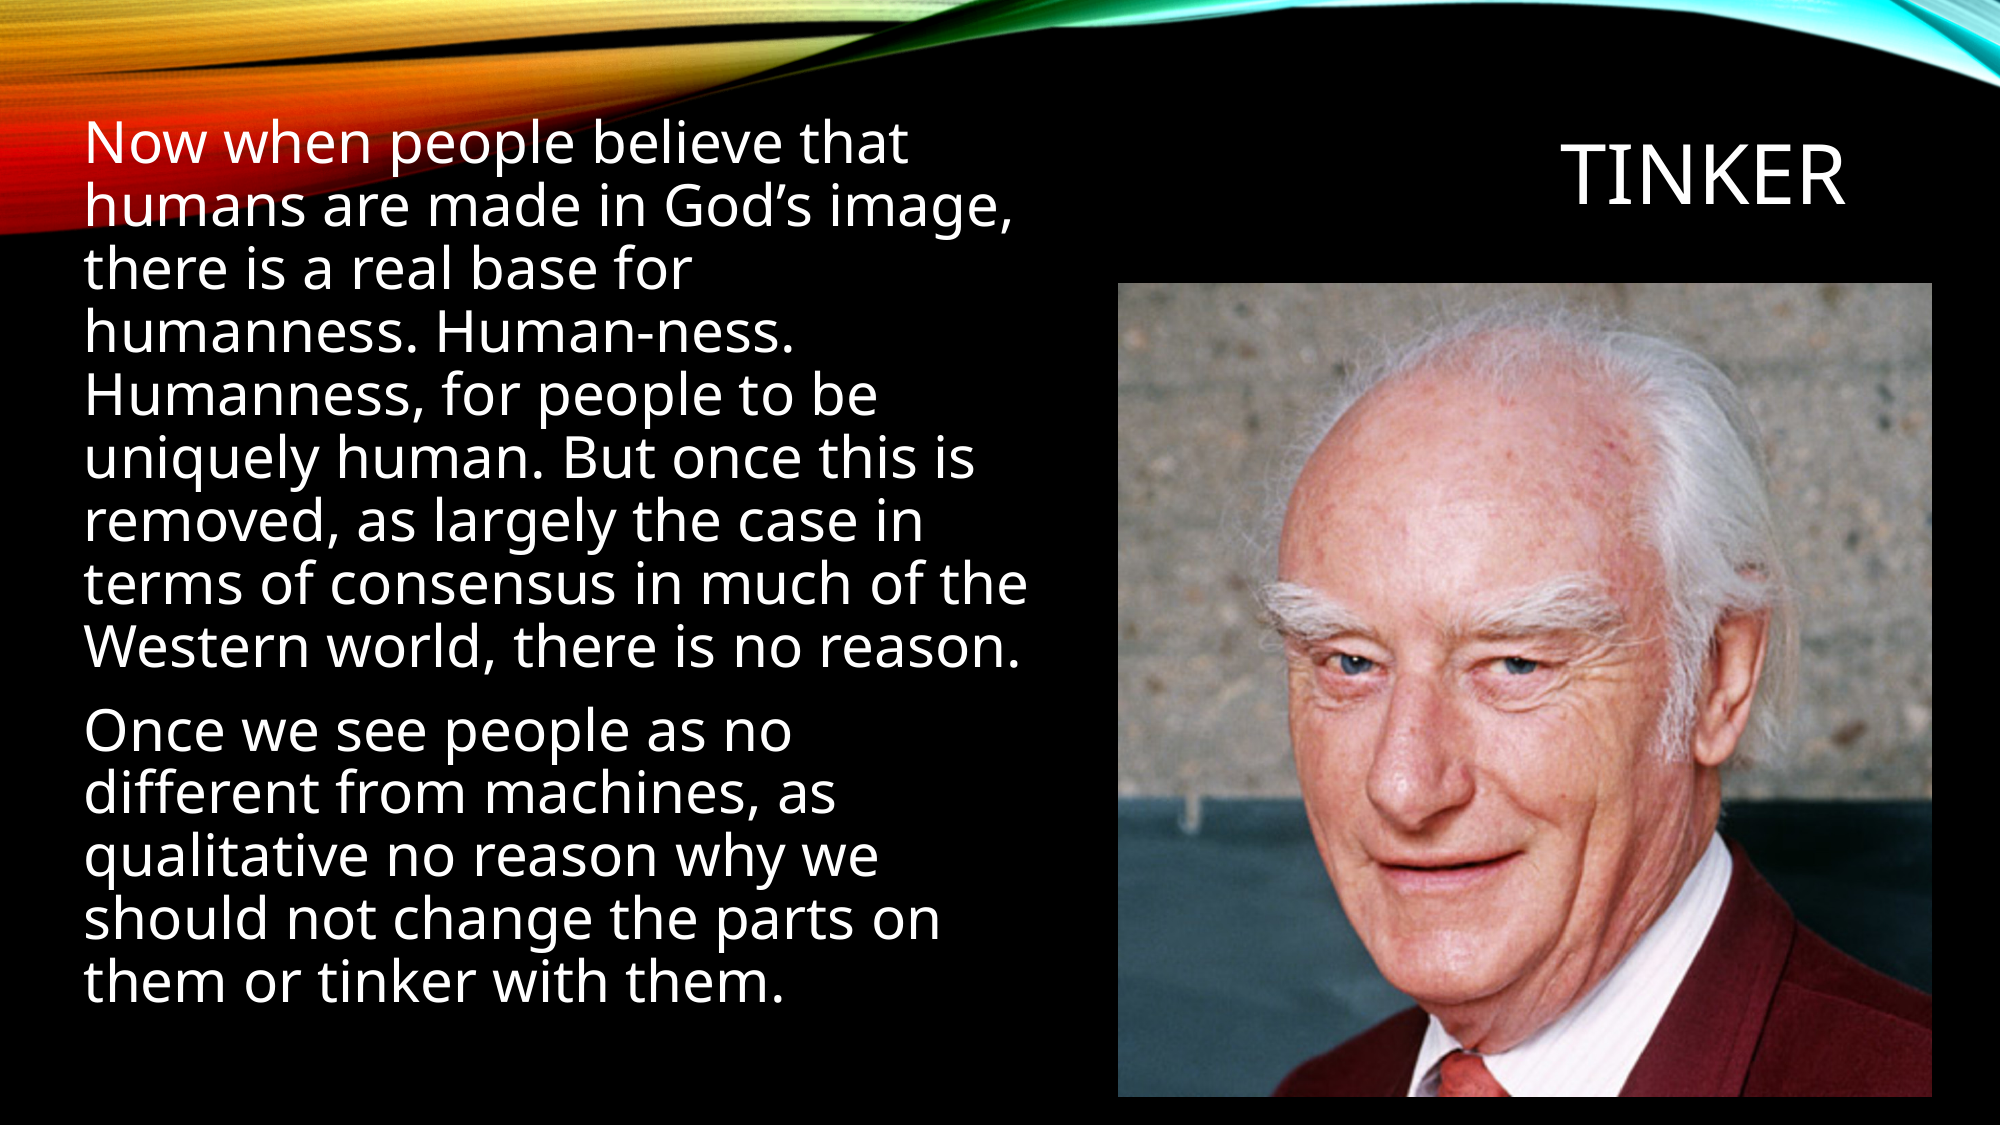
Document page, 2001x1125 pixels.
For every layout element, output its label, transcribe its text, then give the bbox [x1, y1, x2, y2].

picture [1118, 283, 1932, 1097]
title TINKER [1046, 71, 1885, 284]
picture [0, 0, 2000, 237]
list Now when people believe that humans are made in God’s image, there is a real base for humanness. Human-ness. Humanness, for people to be uniquely human. But once this is removed, as largely the case in terms of consensus in much of the Western world, there is no reason. Once we see people as no different from machines, as qualitative no reason why we should not change the parts on them or tinker with them. [68, 29, 1046, 691]
